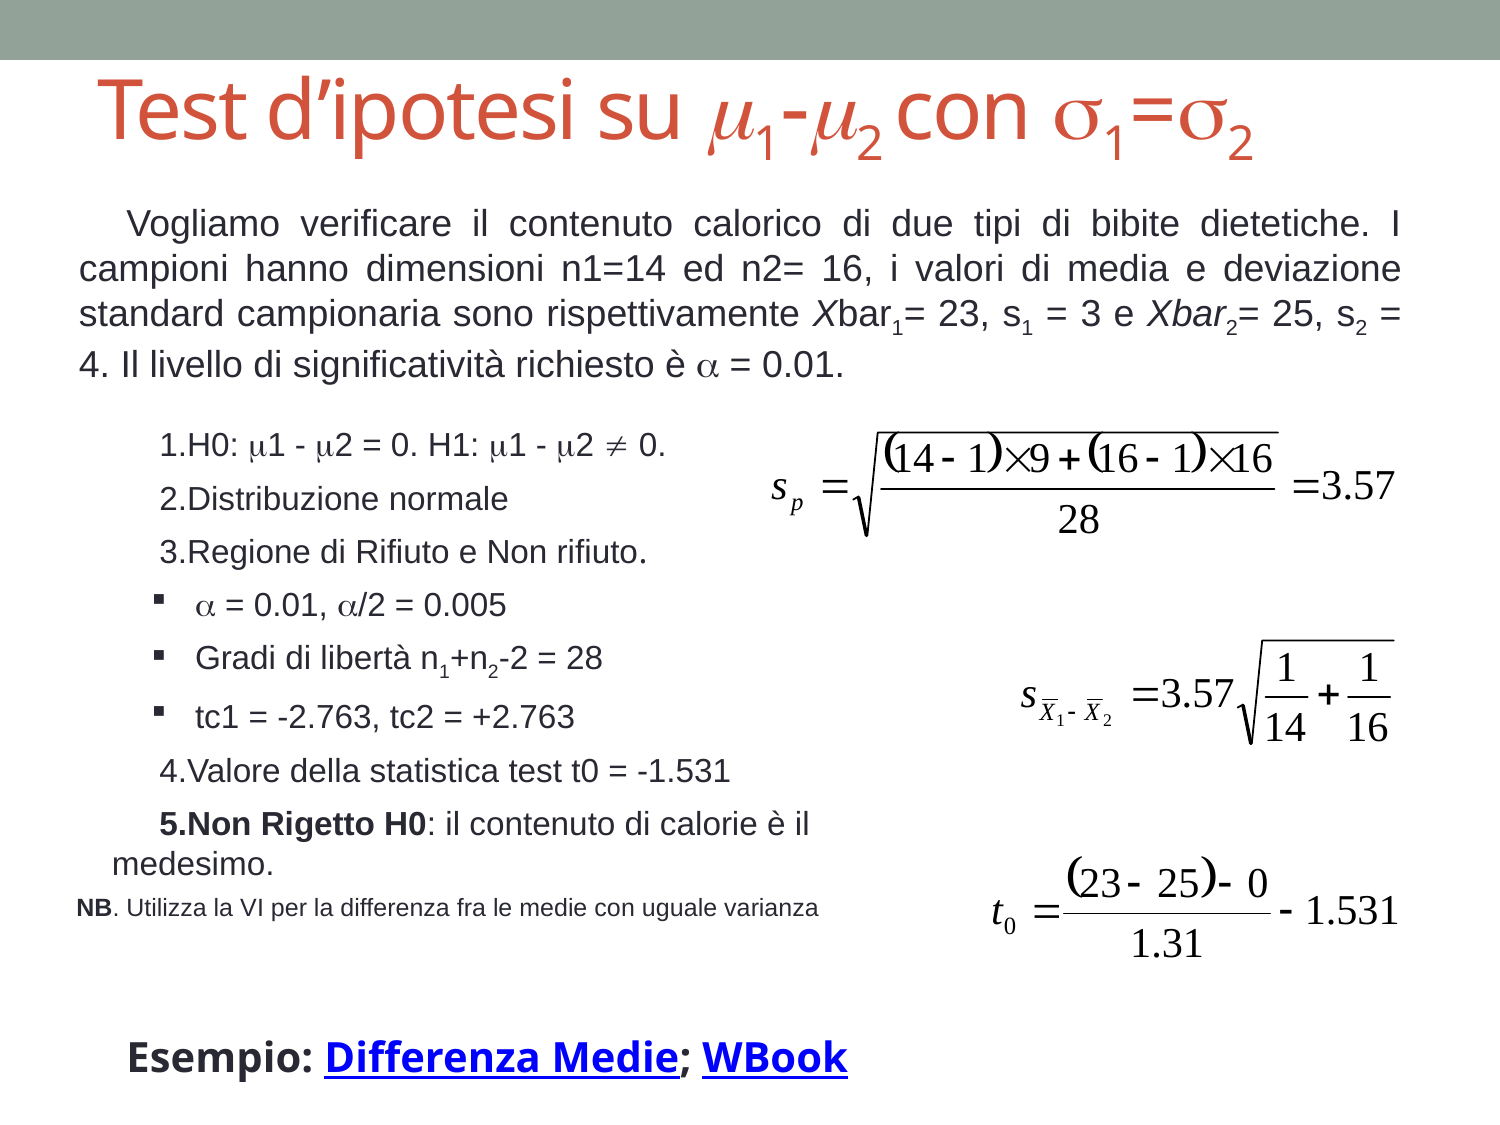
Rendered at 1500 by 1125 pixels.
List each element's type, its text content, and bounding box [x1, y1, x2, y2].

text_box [1013, 629, 1403, 755]
title Test d’ipotesi su m1-m2 con s1=s2 [82, 55, 1403, 172]
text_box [763, 421, 1403, 547]
text_box H0: m1 - m2 = 0. H1: m1 - m2  0. Distribuzione normale Regione di Rifiuto e Non rifiuto. a = 0.01, a/2 = 0.005 Gradi di libertà n1+n2-2 = 28 tc1 = -2.763, tc2 = +2.763 Valore della statistica test t0 = -1.531 Non Rigetto H0: il contenuto di calorie è il medesimo. NB. Utilizza la VI per la differenza fra le medie con uguale varianza [61, 416, 857, 930]
text_box Vogliamo verificare il contenuto calorico di due tipi di bibite dietetiche. I campioni hanno dimensioni n1=14 ed n2= 16, i valori di media e deviazione standard campionaria sono rispettivamente Xbar1= 23, s1 = 3 e Xbar2= 25, s2 = 4. Il livello di significatività richiesto è a = 0.01. [64, 191, 1417, 393]
text_box Esempio: Differenza Medie; WBook [64, 1023, 1023, 1096]
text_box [985, 856, 1403, 967]
